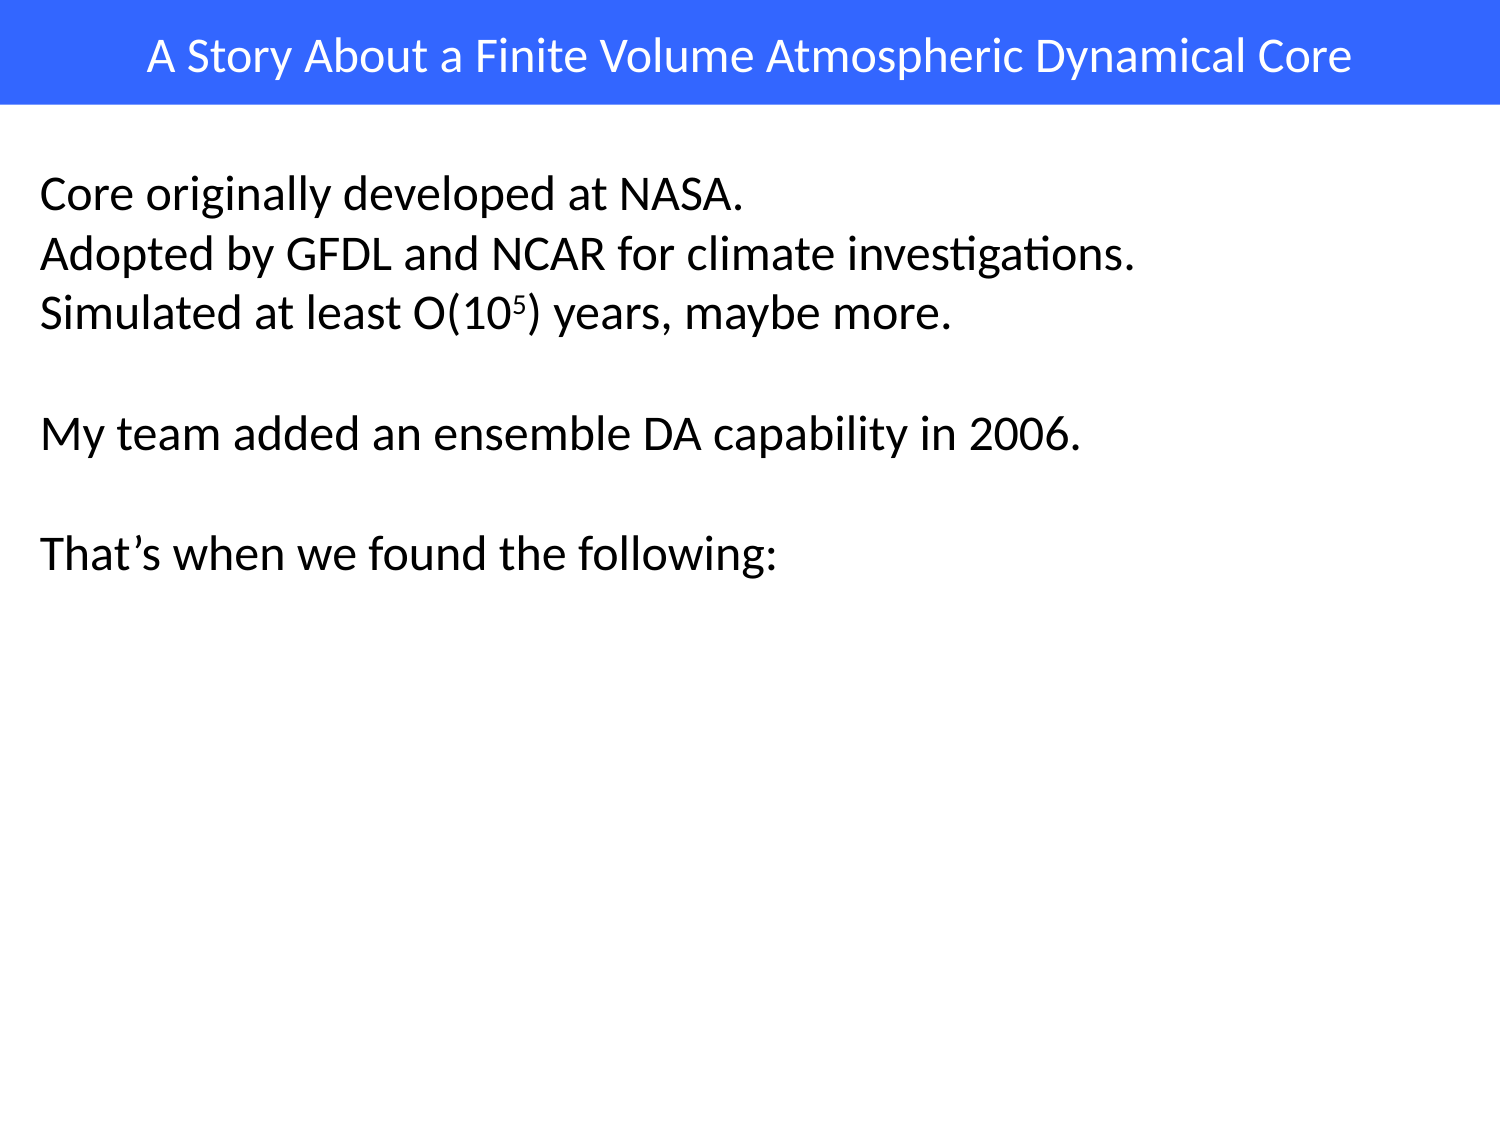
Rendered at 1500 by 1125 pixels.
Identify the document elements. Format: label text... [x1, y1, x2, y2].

title A Story About a Finite Volume Atmospheric Dynamical Core [0, 0, 1500, 105]
text_box Core originally developed at NASA. Adopted by GFDL and NCAR for climate investigations. Simulated at least O(105) years, maybe more. My team added an ensemble DA capability in 2006. That’s when we found the following: [24, 152, 1500, 648]
